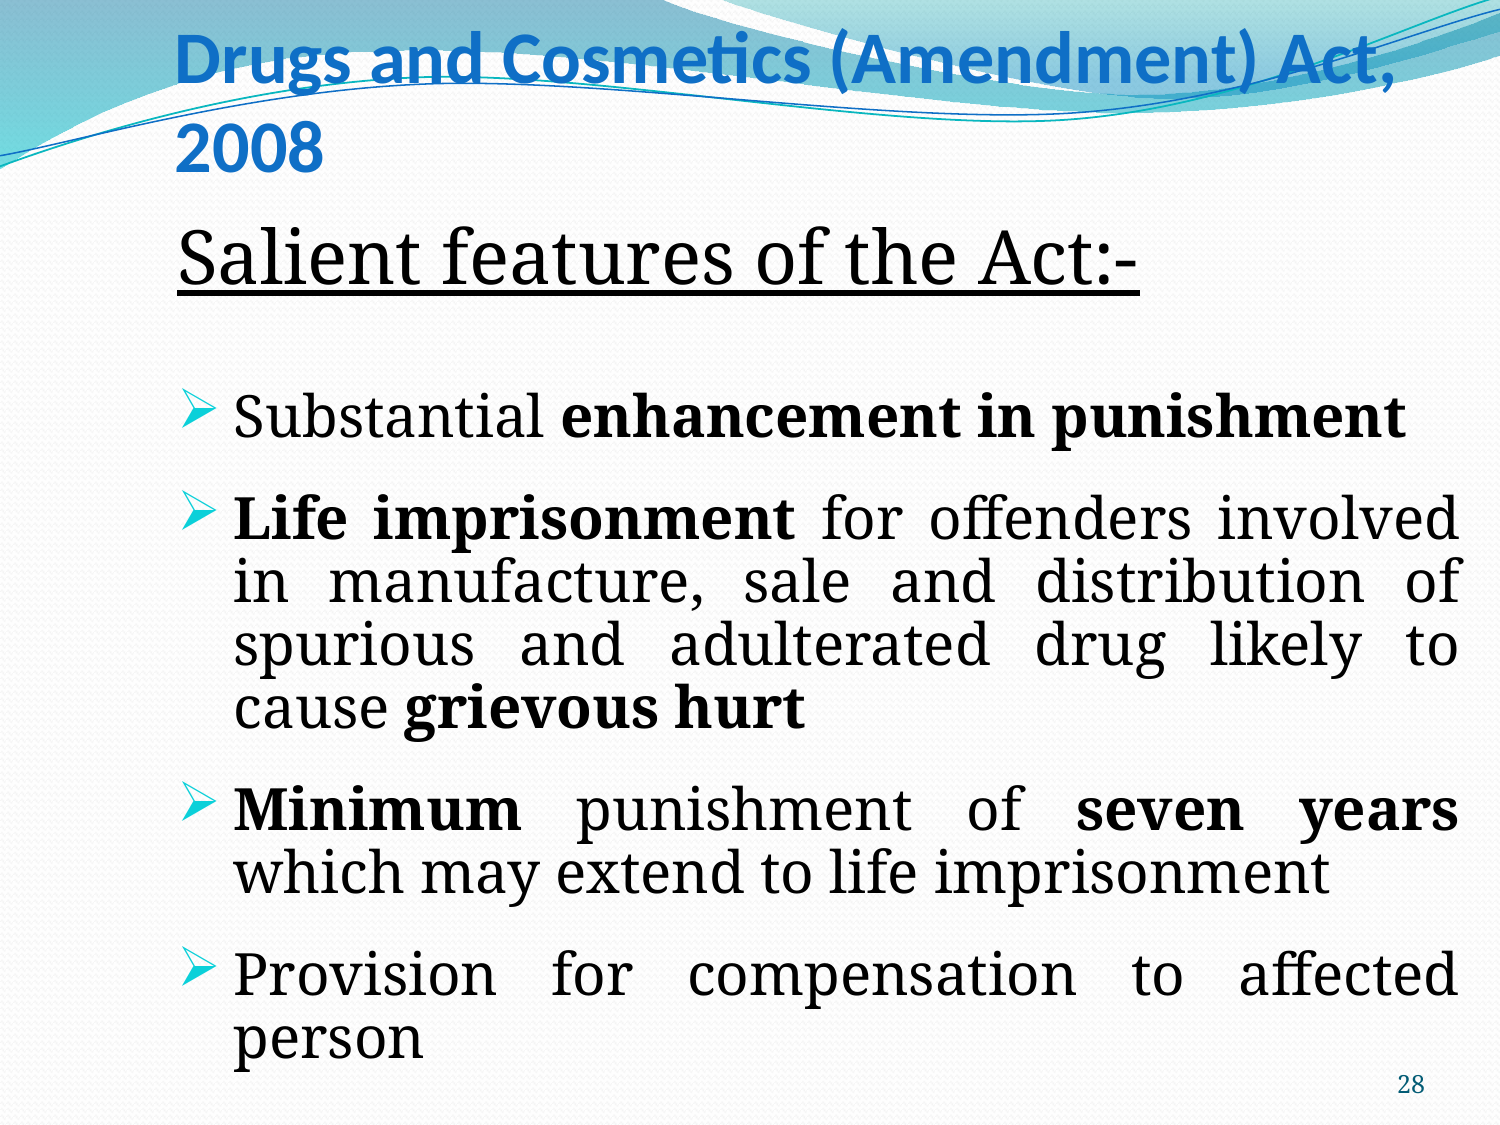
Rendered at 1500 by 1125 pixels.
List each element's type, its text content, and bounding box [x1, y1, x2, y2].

list Salient features of the Act:- Substantial enhancement in punishment Life imprisonment for offenders involved in manufacture, sale and distribution of spurious and adulterated drug likely to cause grievous hurt Minimum punishment of seven years which may extend to life imprisonment Provision for compensation to affected person [162, 212, 1475, 1088]
slide_number 28 [1299, 1042, 1425, 1103]
title Drugs and Cosmetics (Amendment) Act, 2008 [174, 0, 1466, 188]
